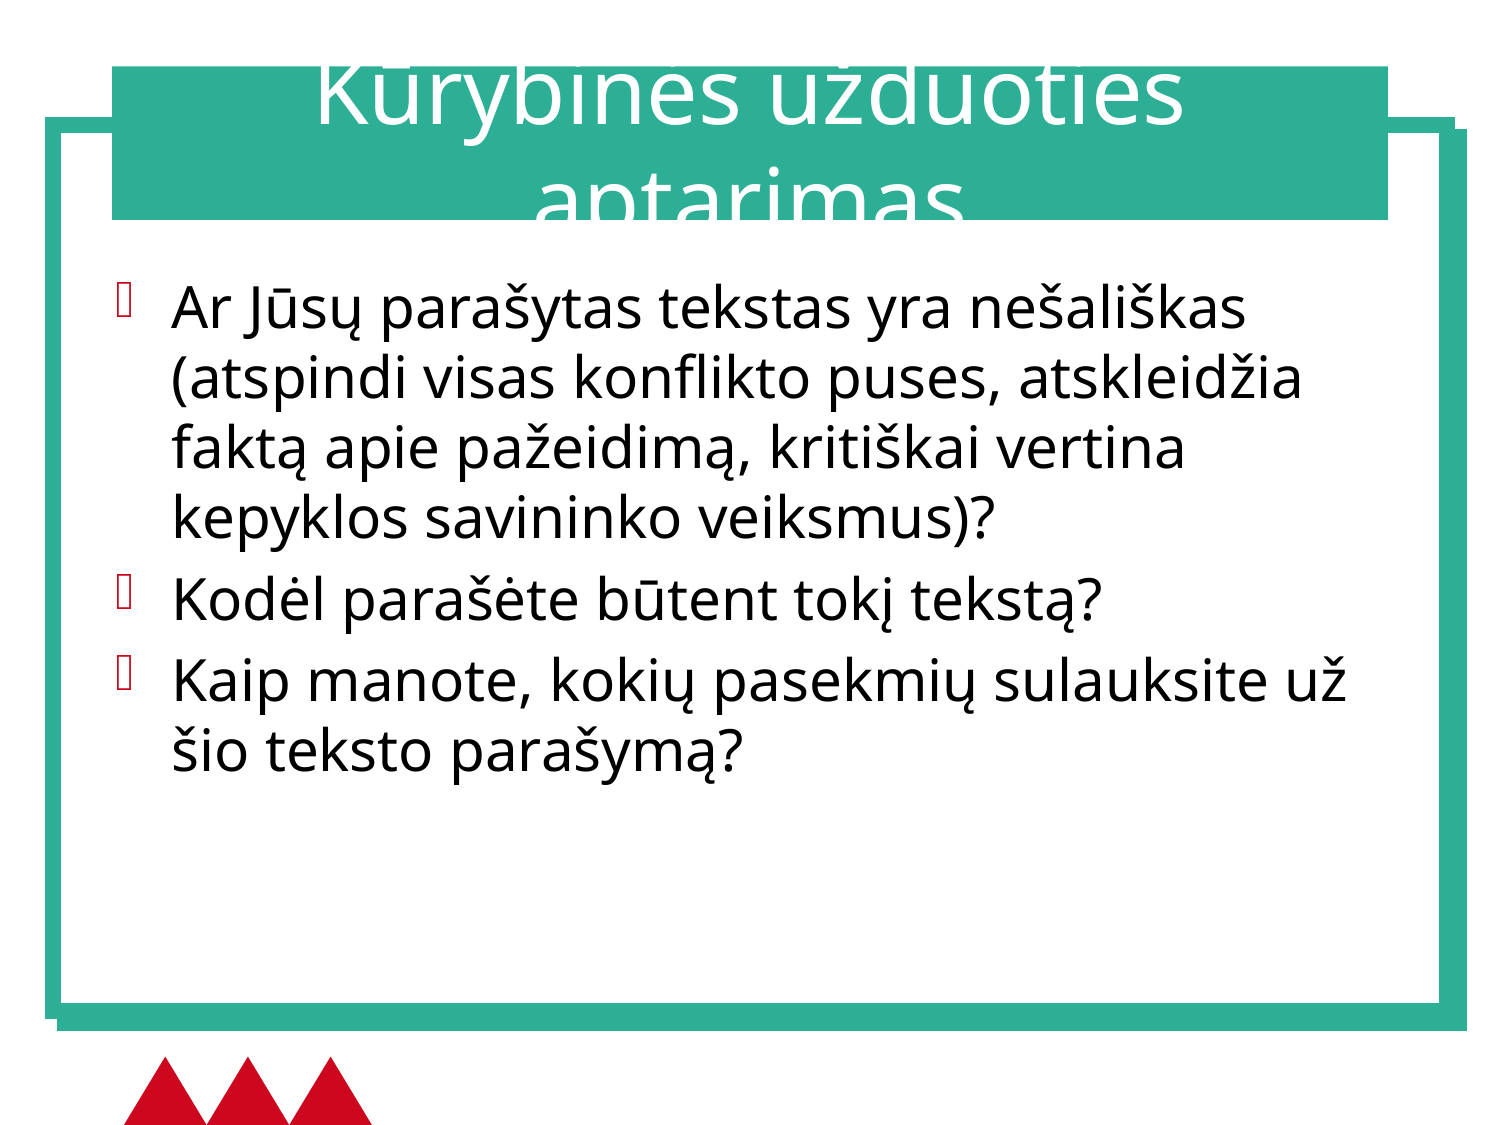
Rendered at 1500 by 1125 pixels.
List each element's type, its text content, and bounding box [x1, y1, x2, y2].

title Kūrybinės užduoties aptarimas [112, 66, 1388, 220]
list Ar Jūsų parašytas tekstas yra nešališkas (atspindi visas konflikto puses, atskleidžia faktą apie pažeidimą, kritiškai vertina kepyklos savininko veiksmus)? Kodėl parašėte būtent tokį tekstą? Kaip manote, kokių pasekmių sulauksite už šio teksto parašymą? [100, 262, 1400, 1047]
